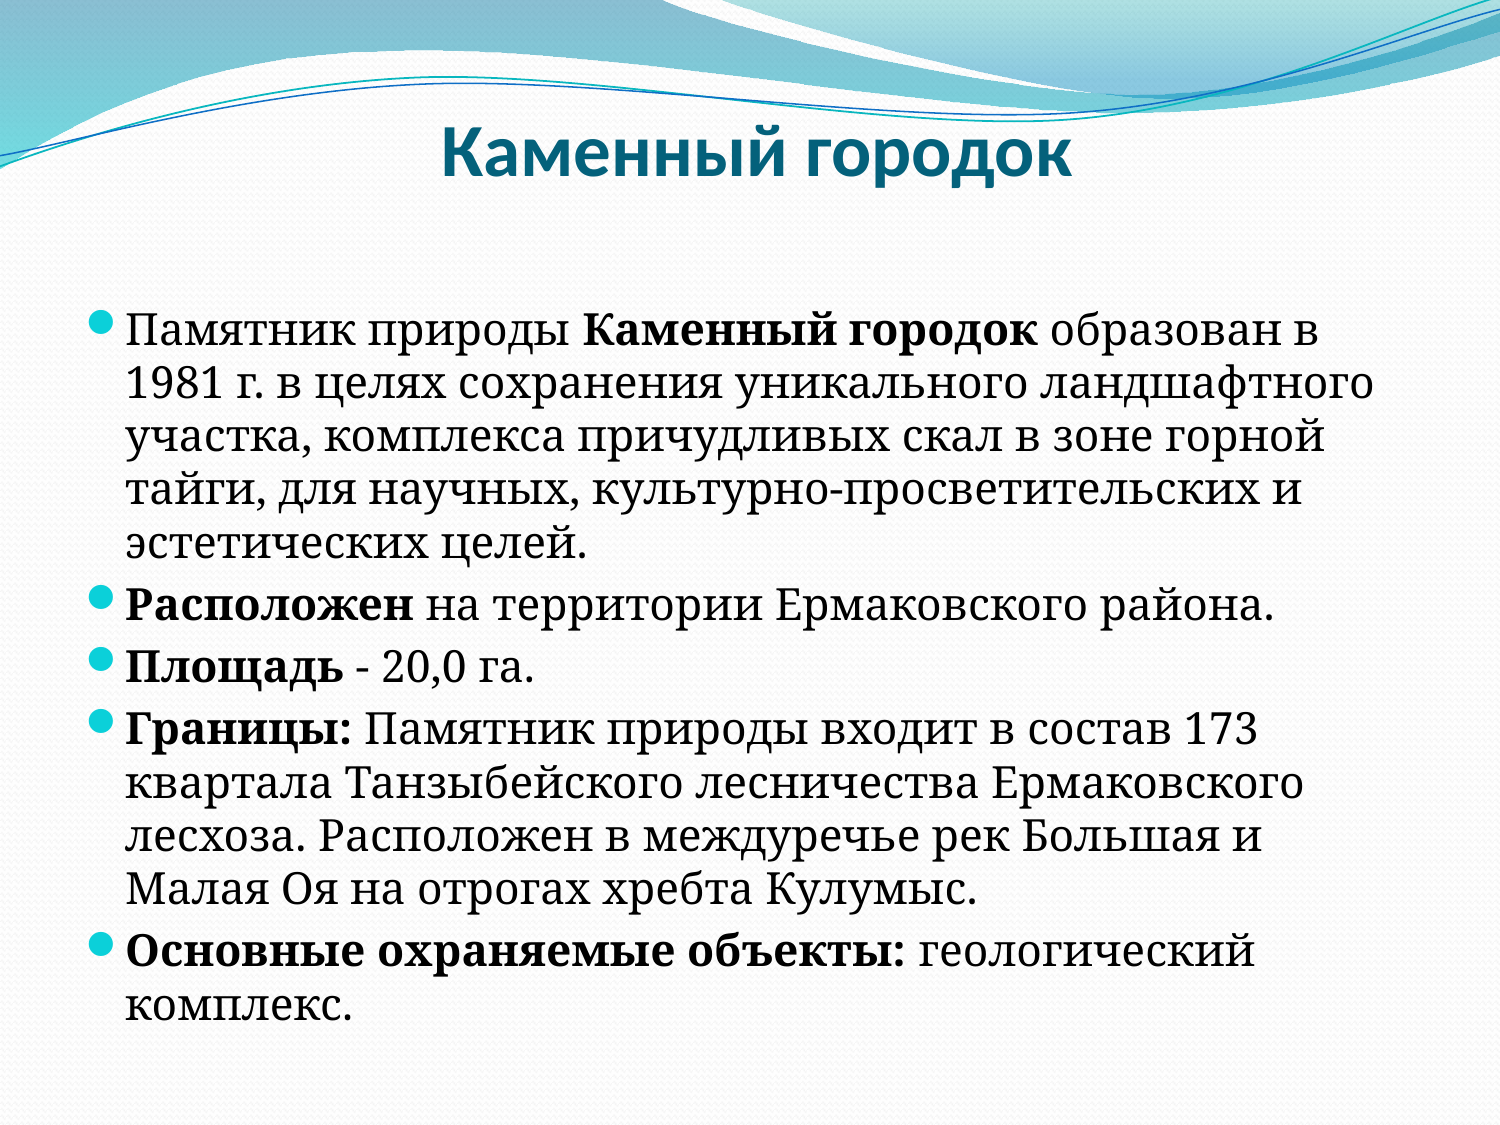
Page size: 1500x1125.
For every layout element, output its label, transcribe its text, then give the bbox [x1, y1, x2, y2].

title Каменный городок [82, 93, 1432, 282]
list Памятник природы Каменный городок образован в 1981 г. в целях сохранения уникального ландшафтного участка, комплекса причудливых скал в зоне горной тайги, для научных, культурно-просветительских и эстетических целей. Расположен на территории Ермаковского района. Площадь - 20,0 га. Границы: Памятник природы входит в состав 173 квартала Танзыбейского лесничества Ермаковского лесхоза. Расположен в междуречье рек Большая и Малая Оя на отрогах хребта Кулумыс. Основные охраняемые объекты: геологический комплекс. [70, 292, 1425, 1038]
